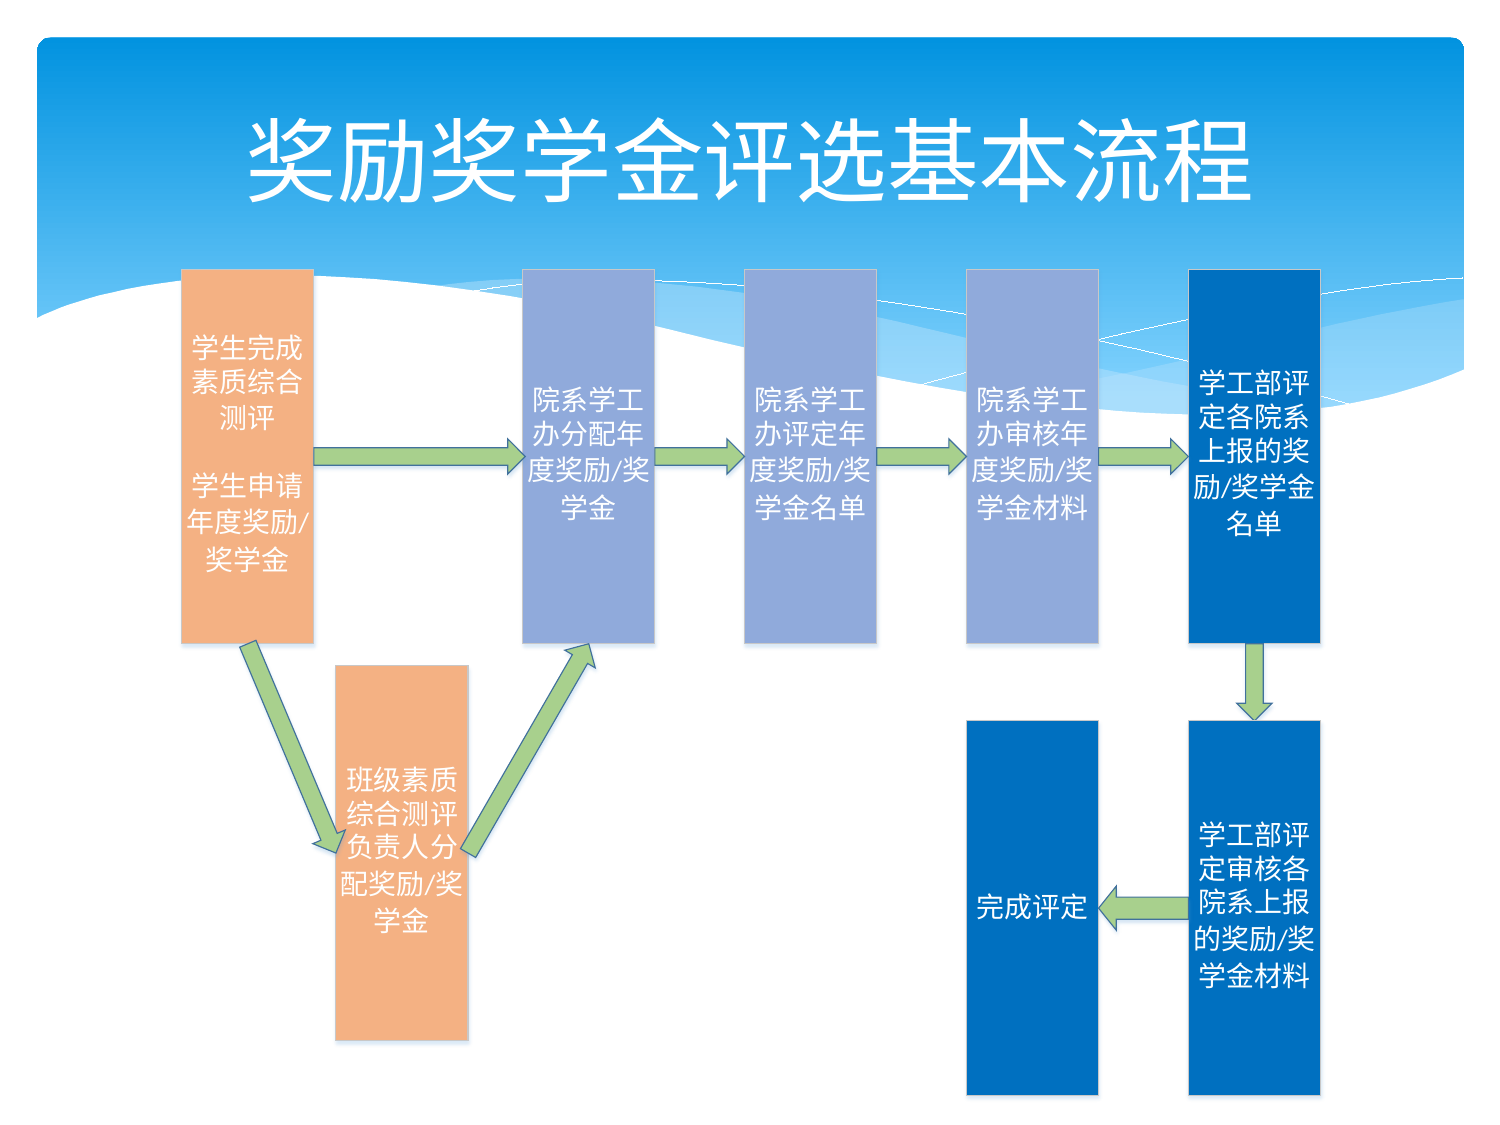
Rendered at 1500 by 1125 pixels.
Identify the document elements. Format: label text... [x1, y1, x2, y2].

title 奖励奖学金评选基本流程 [75, 55, 1425, 261]
picture [170, 264, 1330, 1104]
